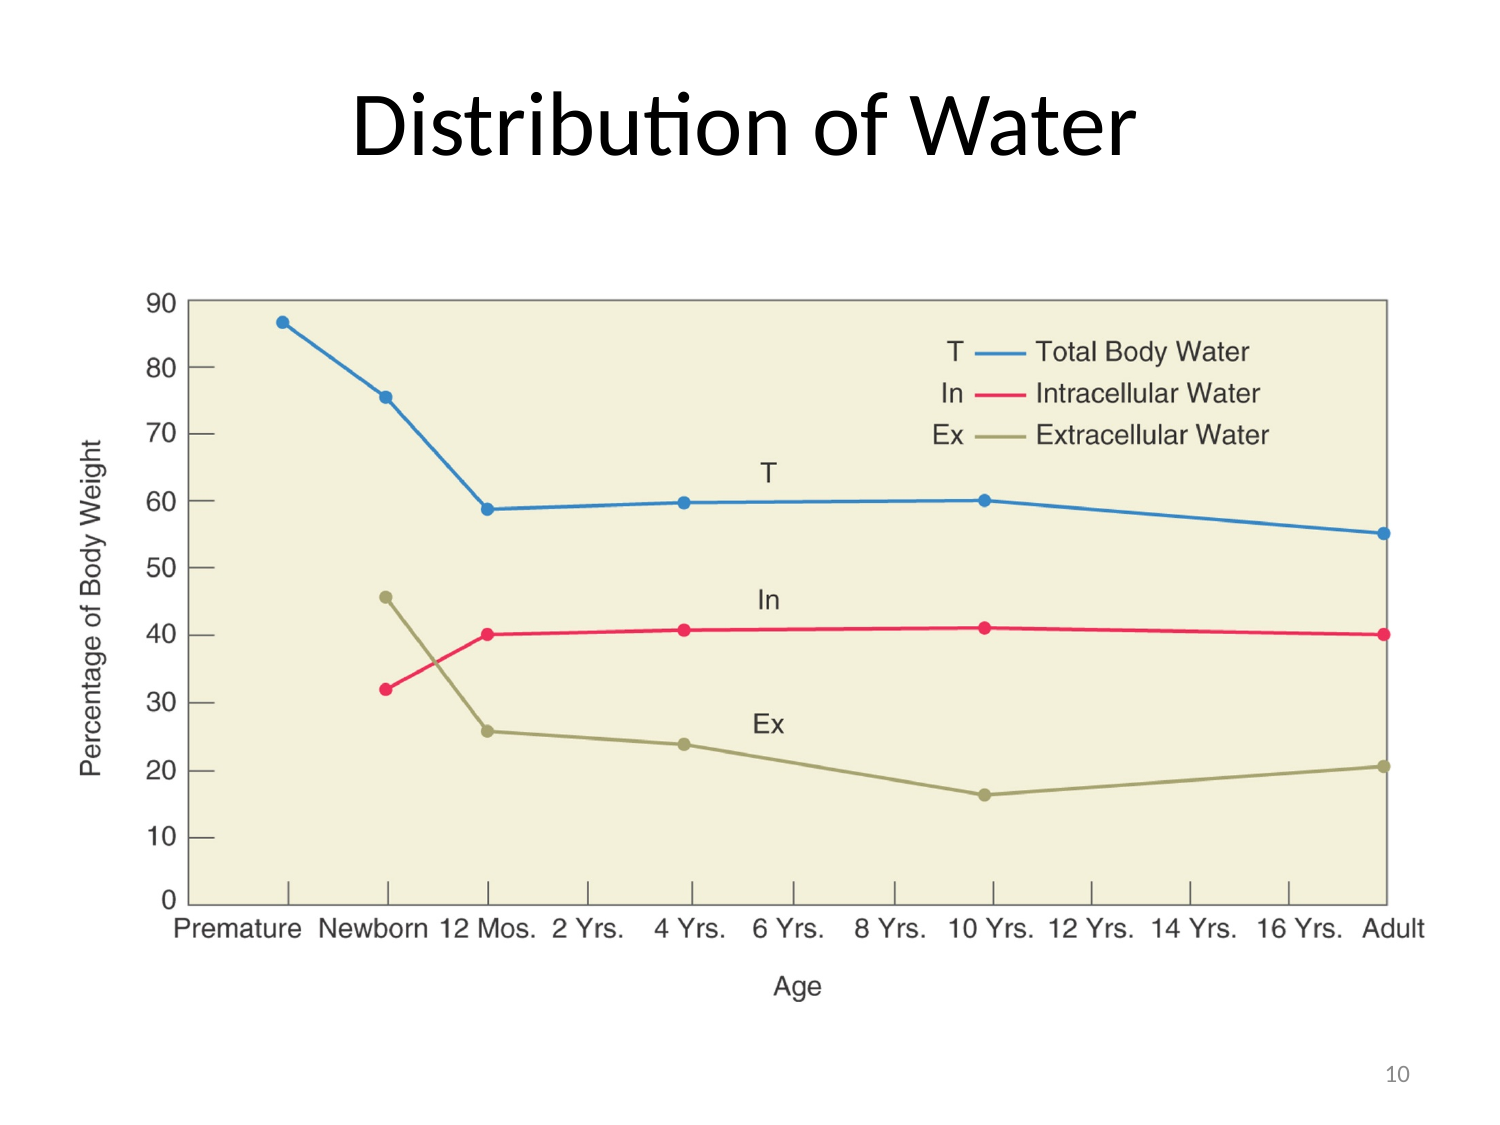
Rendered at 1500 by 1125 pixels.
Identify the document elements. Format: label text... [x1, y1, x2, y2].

title Distribution of Water [112, 0, 1388, 238]
slide_number 10 [1074, 1047, 1425, 1103]
picture [37, 249, 1463, 1039]
